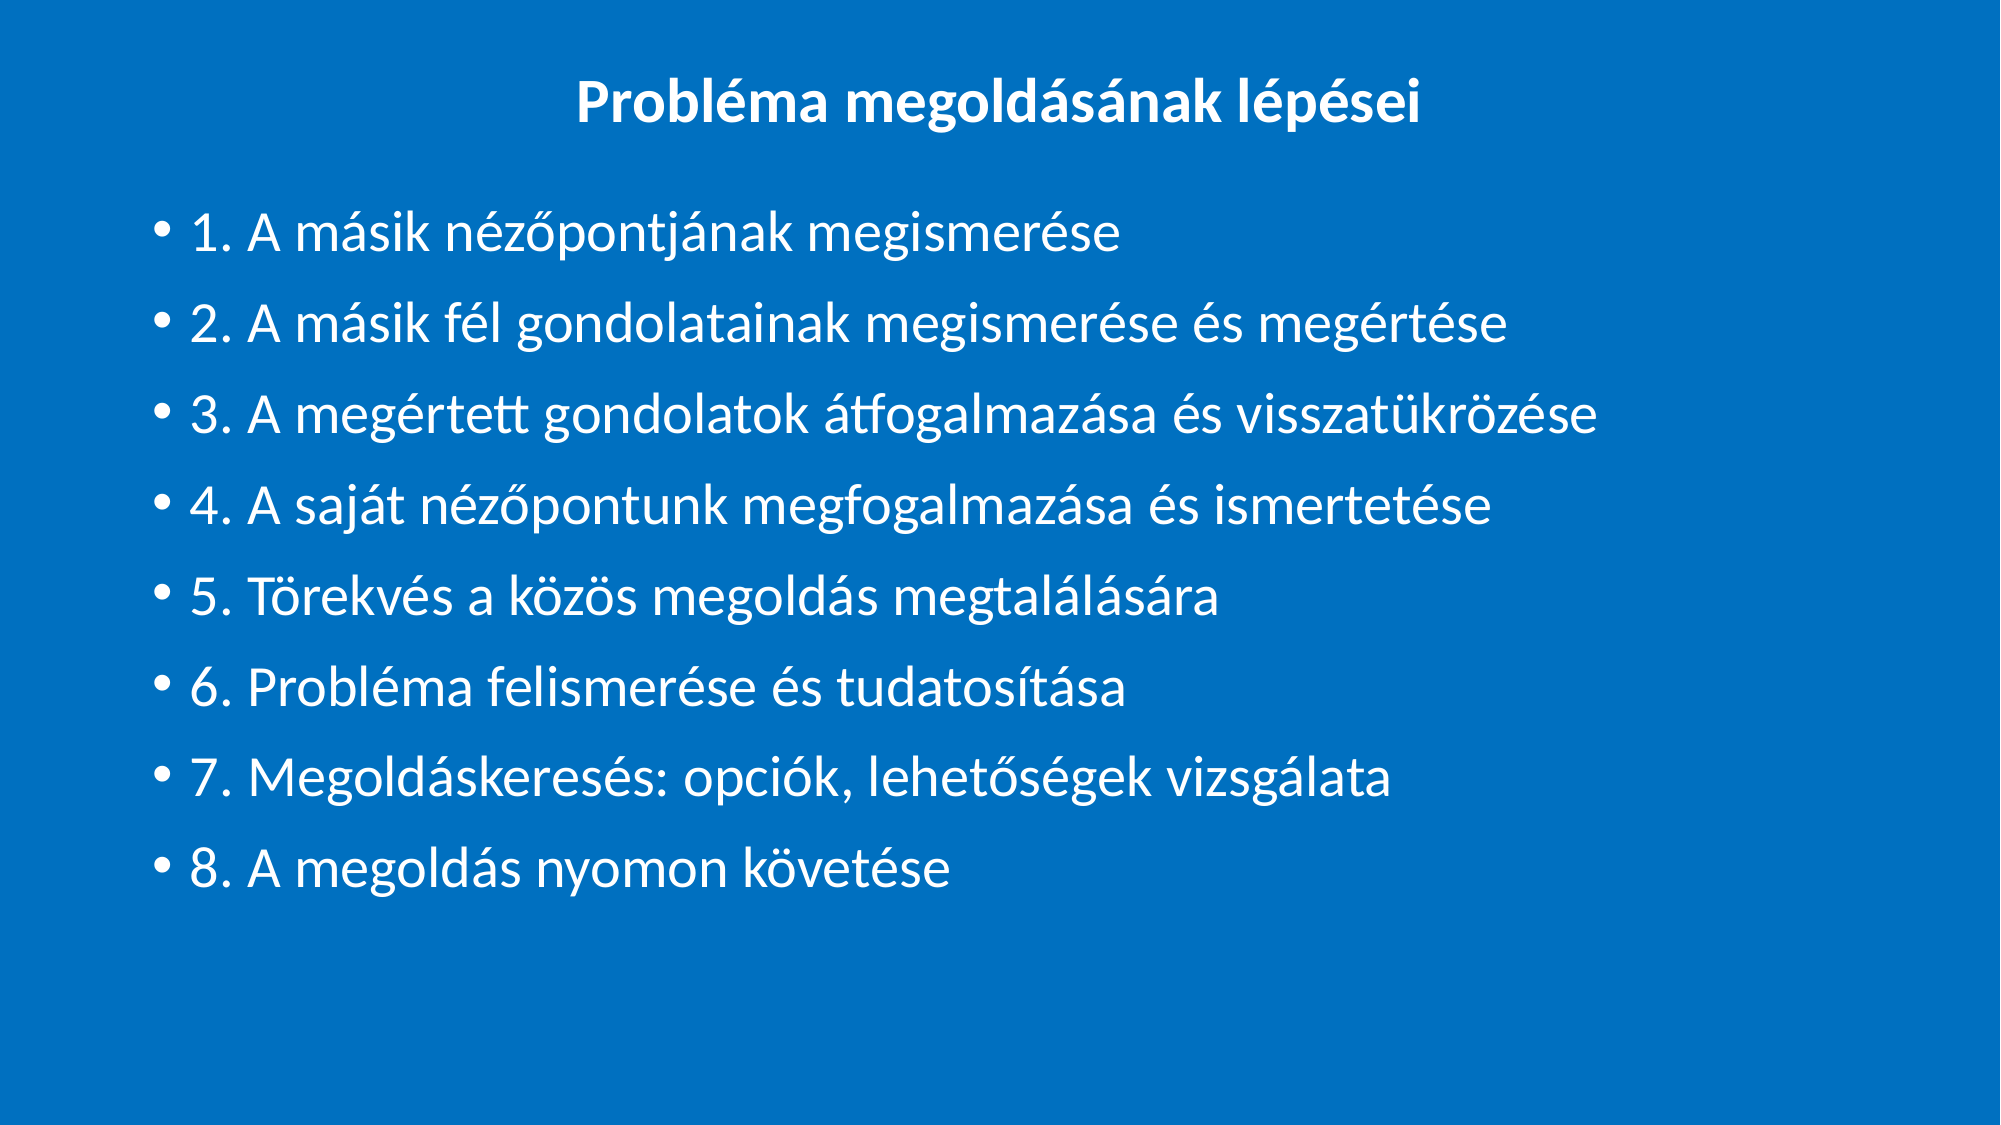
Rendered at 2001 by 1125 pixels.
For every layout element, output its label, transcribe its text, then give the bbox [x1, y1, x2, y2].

title Probléma megoldásának lépései [137, 59, 1863, 175]
list 1. A másik nézőpontjának megismerése 2. A másik fél gondolatainak megismerése és megértése 3. A megértett gondolatok átfogalmazása és visszatükrözése 4. A saját nézőpontunk megfogalmazása és ismertetése 5. Törekvés a közös megoldás megtalálására 6. Probléma felismerése és tudatosítása 7. Megoldáskeresés: opciók, lehetőségek vizsgálata 8. A megoldás nyomon követése [137, 185, 1863, 1079]
